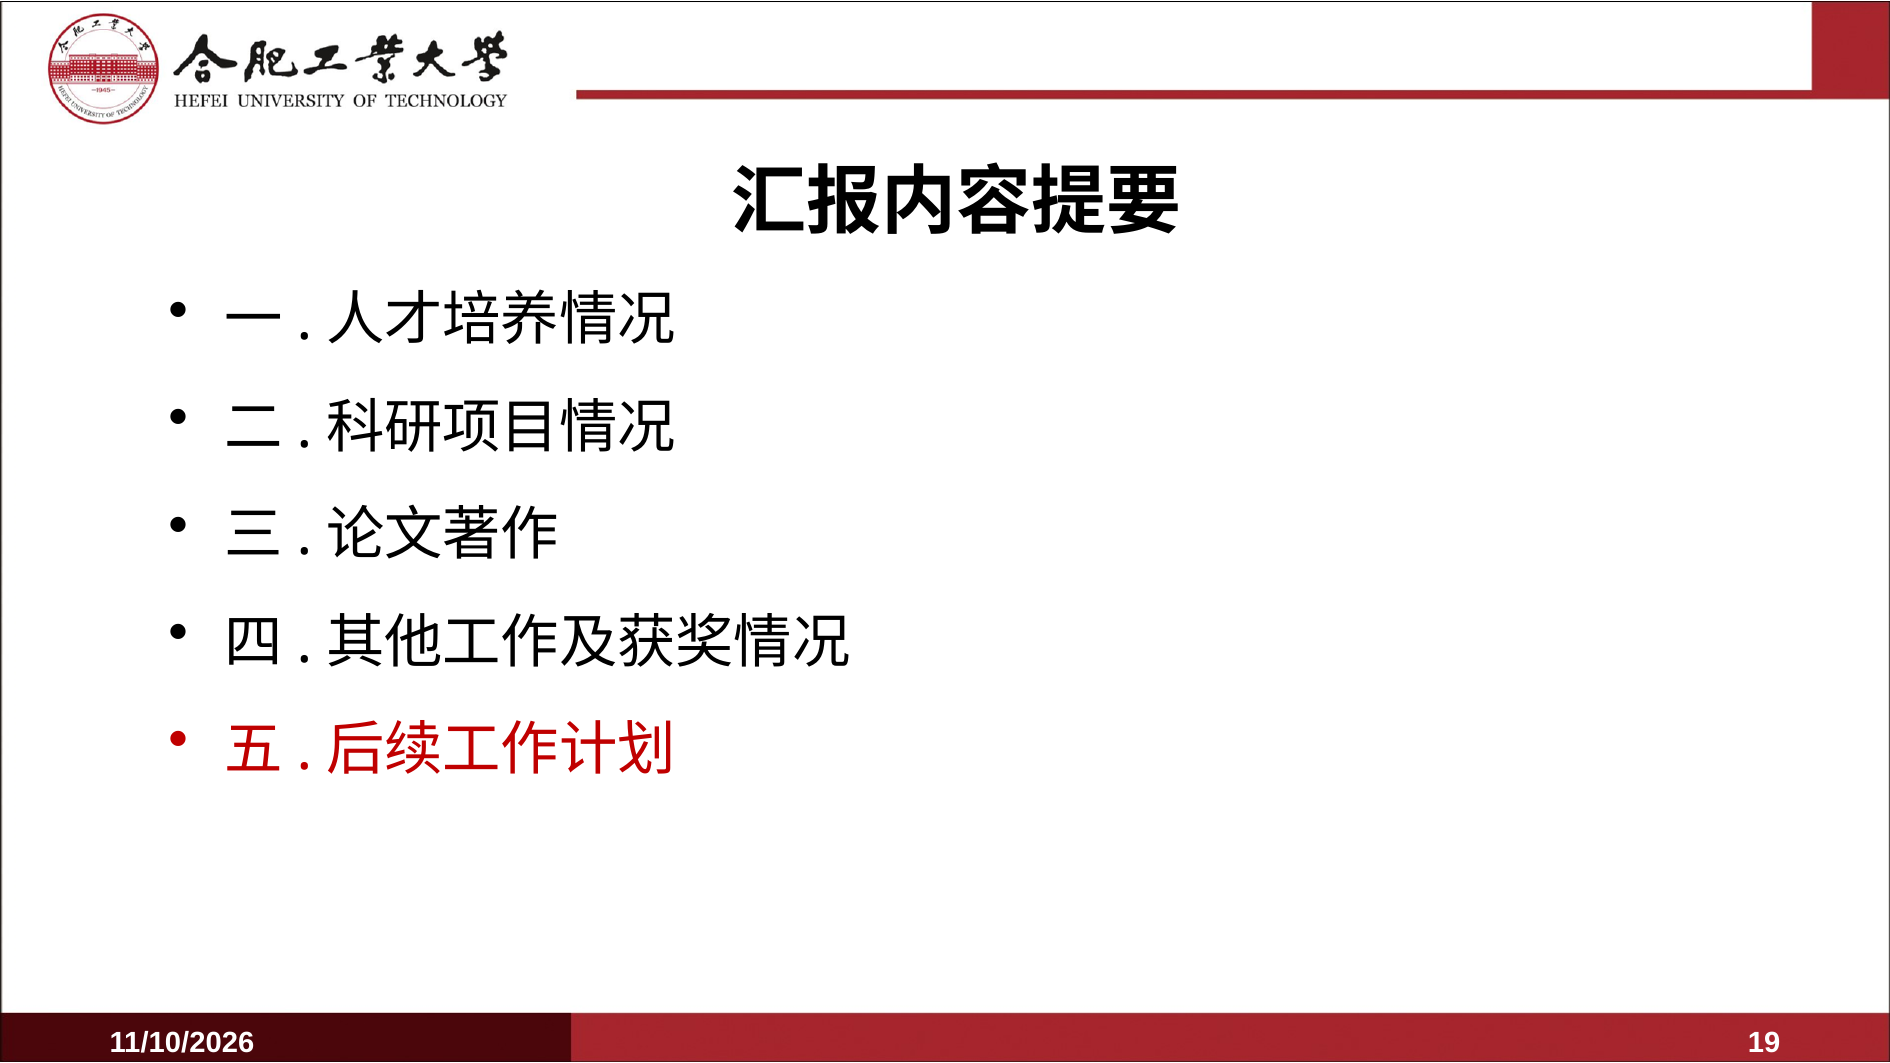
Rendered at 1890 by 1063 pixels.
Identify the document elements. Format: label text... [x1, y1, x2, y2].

list 一.人才培养情况 二.科研项目情况 三.论文著作 四.其他工作及获奖情况 五.后续工作计划 [153, 273, 1760, 872]
text_box 汇报内容提要 [153, 121, 1760, 273]
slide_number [94, 1015, 536, 1063]
slide_number 18 [1354, 1015, 1796, 1063]
picture [0, 1, 1890, 1062]
